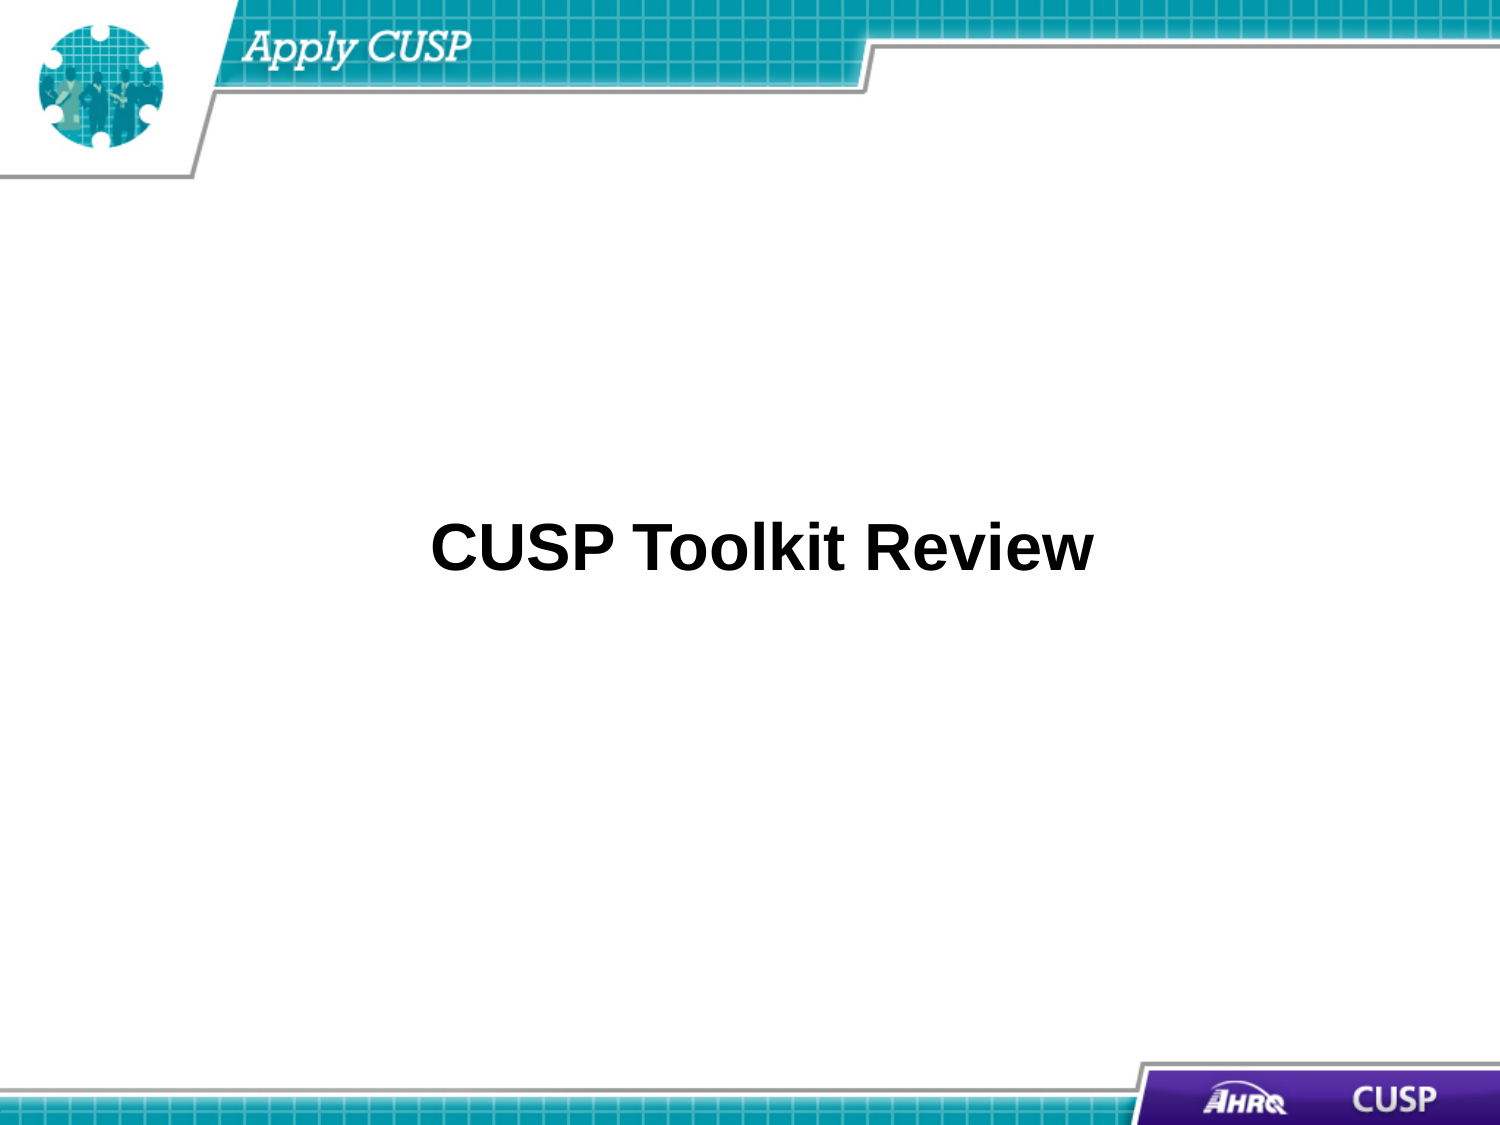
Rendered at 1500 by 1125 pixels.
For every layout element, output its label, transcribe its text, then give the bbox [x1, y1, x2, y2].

title CUSP Toolkit Review [87, 449, 1438, 638]
picture [0, 0, 1500, 1125]
